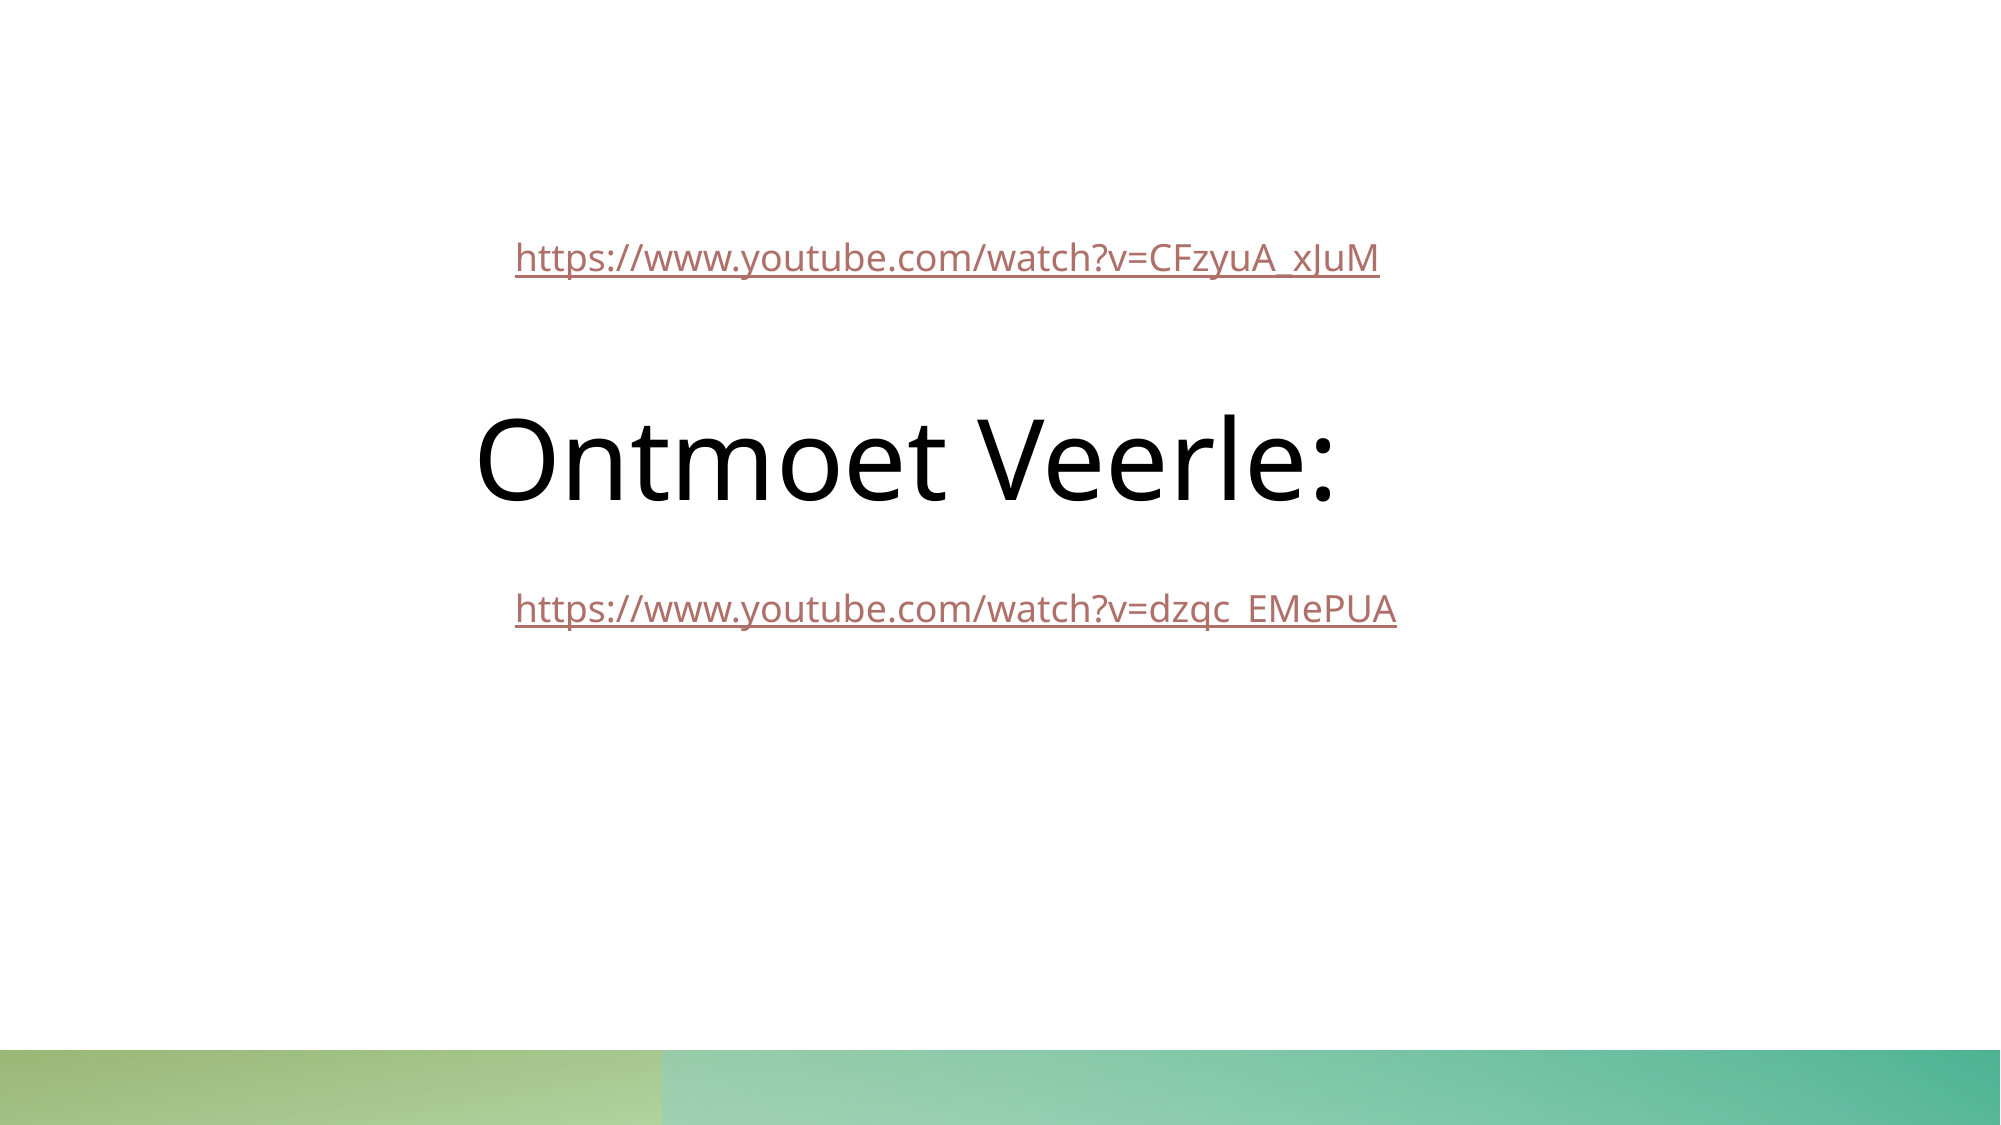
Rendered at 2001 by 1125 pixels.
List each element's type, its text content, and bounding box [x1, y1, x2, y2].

text_box Ontmoet Veerle: [458, 380, 1354, 531]
text_box https://www.youtube.com/watch?v=dzqc_EMePUA [500, 532, 1500, 688]
text_box https://www.youtube.com/watch?v=CFzyuA_xJuM [500, 227, 1500, 338]
